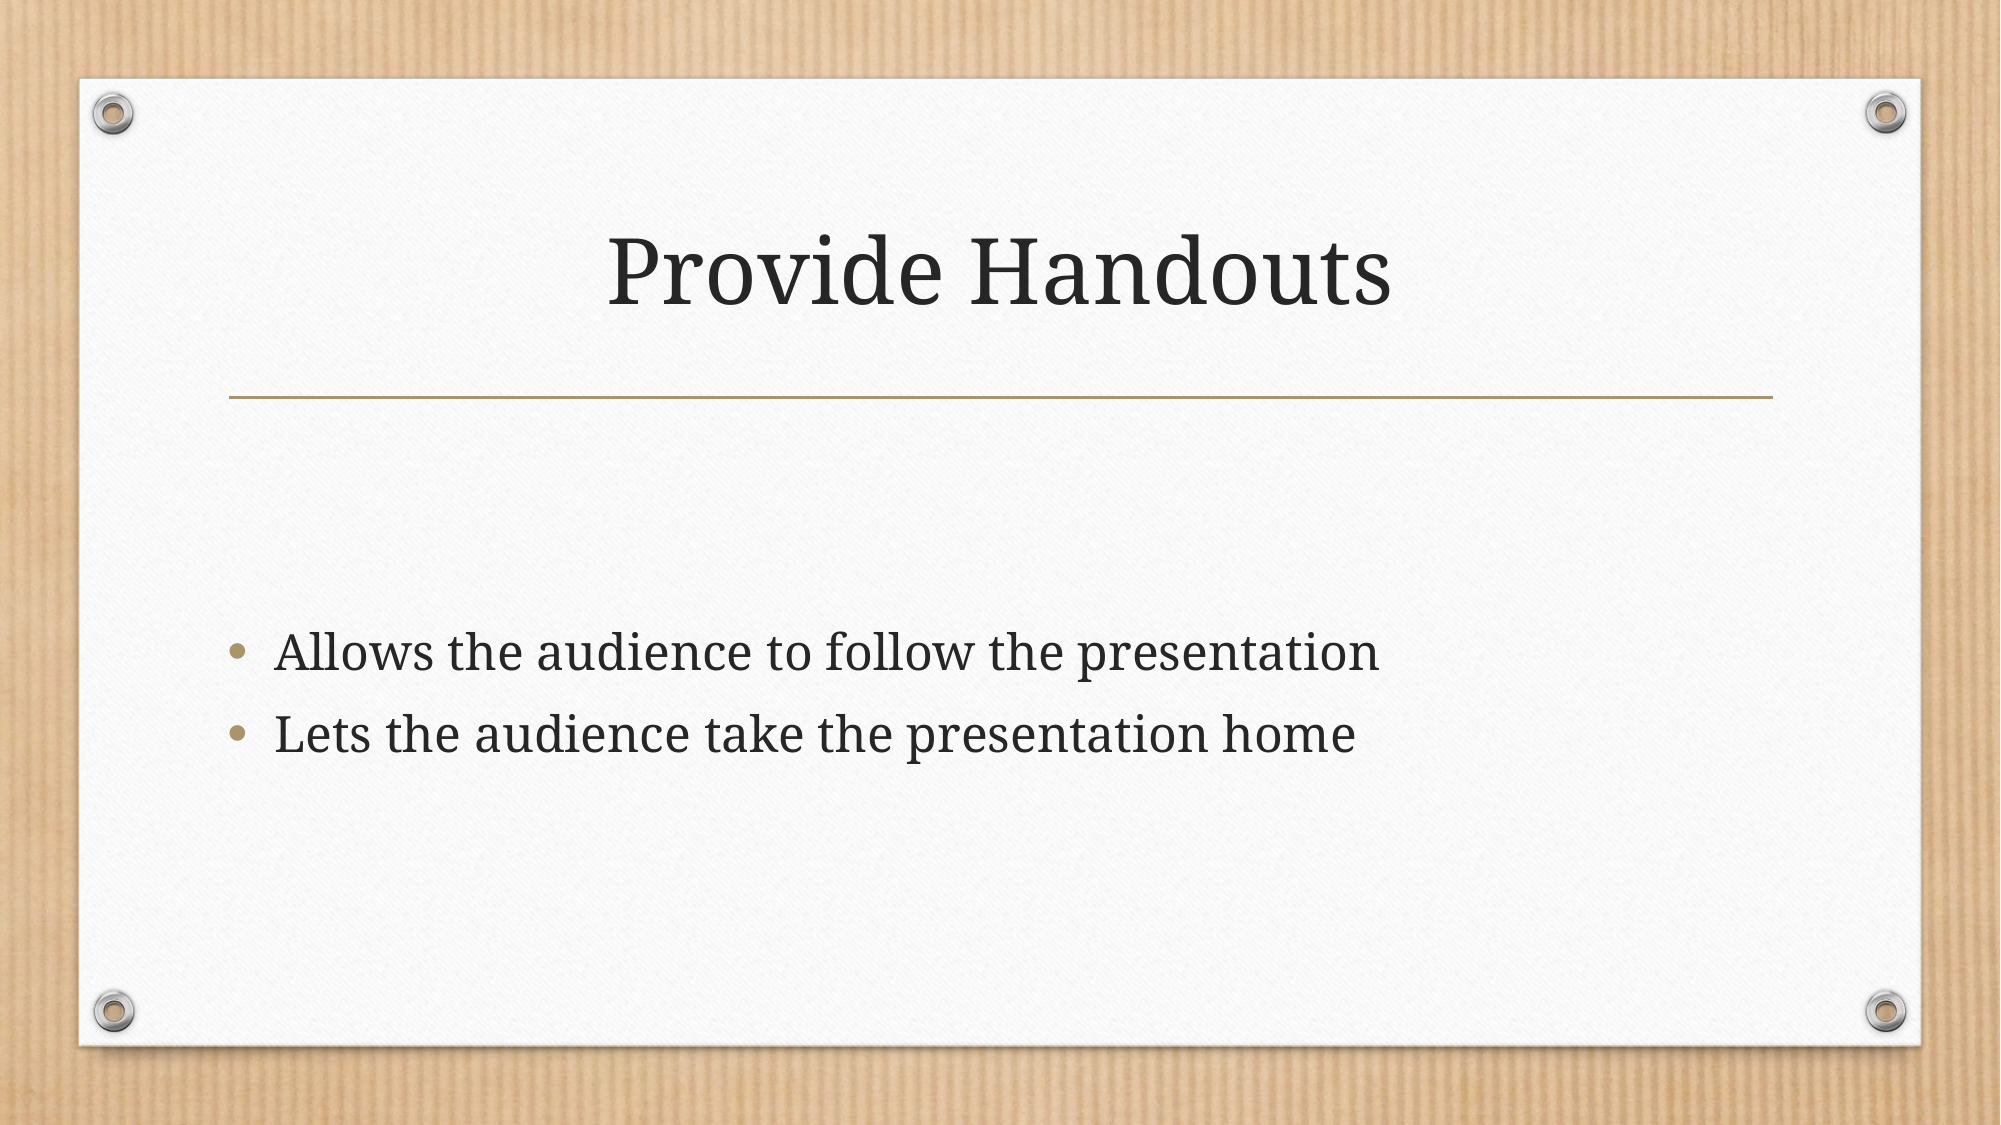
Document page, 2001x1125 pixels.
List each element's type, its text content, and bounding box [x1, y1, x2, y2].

picture [0, 0, 2001, 1125]
list Allows the audience to follow the presentation Lets the audience take the presentation home [212, 419, 1788, 964]
title Provide Handouts [212, 161, 1788, 375]
